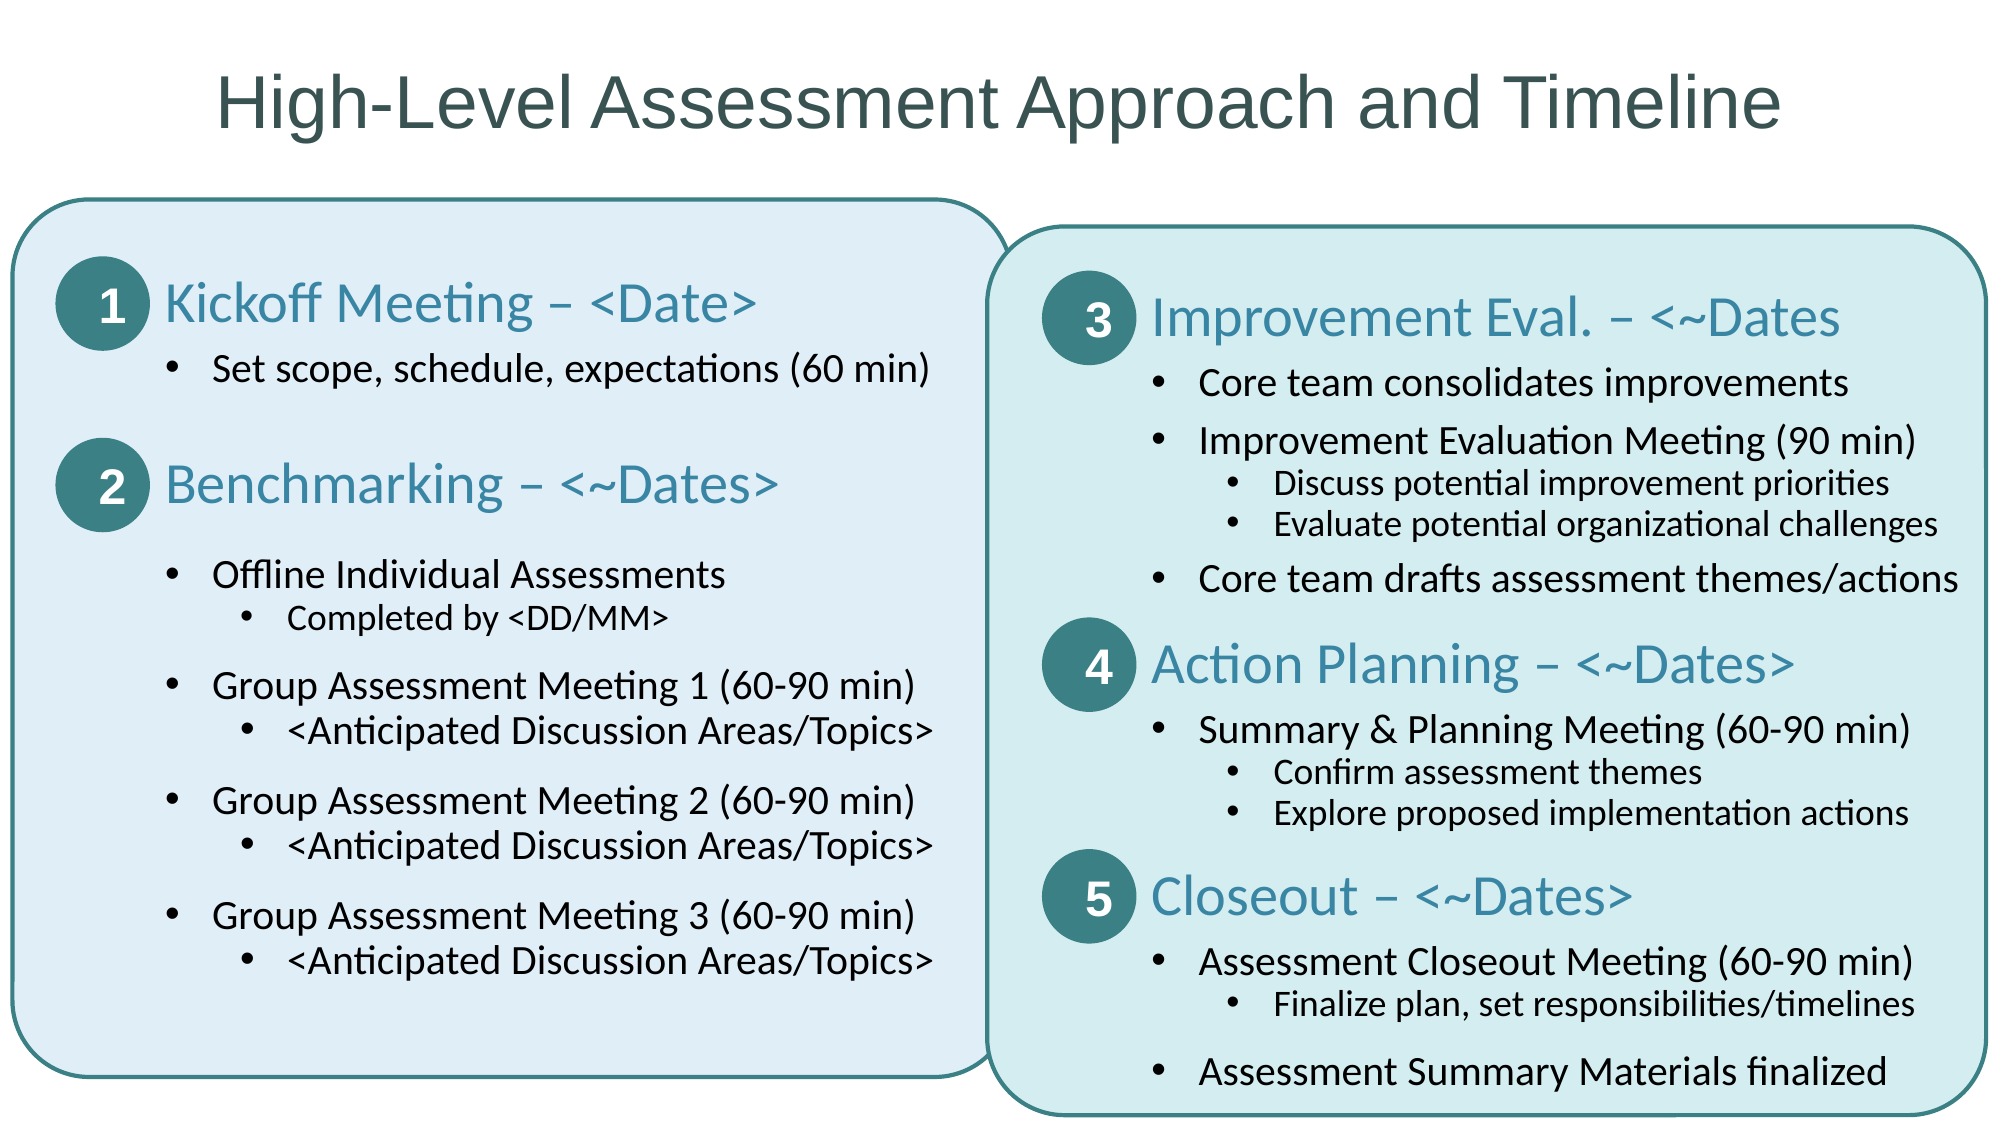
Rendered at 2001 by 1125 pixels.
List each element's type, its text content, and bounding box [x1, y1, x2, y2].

text_box [1000, 224, 1989, 1118]
title High-Level Assessment Approach and Timeline [0, 23, 2000, 174]
text_box Action Planning – <~Dates> Summary & Planning Meeting (60-90 min) Confirm assessment themes Explore proposed implementation actions [1136, 617, 1987, 799]
text_box 3 [1039, 268, 1139, 368]
list Kickoff Meeting – <Date> Set scope, schedule, expectations (60 min) [150, 256, 1000, 437]
text_box 2 [53, 435, 153, 535]
text_box Closeout – <~Dates> Assessment Closeout Meeting (60-90 min) Finalize plan, set responsibilities/timelines Assessment Summary Materials finalized [1136, 849, 1987, 1031]
text_box Benchmarking – <~Dates> Offline Individual Assessments Completed by <DD/MM> Group Assessment Meeting 1 (60-90 min) <Anticipated Discussion Areas/Topics> Group Assessment Meeting 2 (60-90 min) <Anticipated Discussion Areas/Topics> Group Assessment Meeting 3 (60-90 min) <Anticipated Discussion Areas/Topics> [150, 437, 1000, 1125]
text_box 5 [1039, 846, 1139, 946]
text_box Improvement Eval. – <~Dates Core team consolidates improvements Improvement Evaluation Meeting (90 min) Discuss potential improvement priorities Evaluate potential organizational challenges Core team drafts assessment themes/actions [1136, 270, 1987, 453]
text_box 1 [53, 254, 153, 353]
text_box [10, 197, 1008, 1080]
text_box 4 [1039, 615, 1139, 715]
